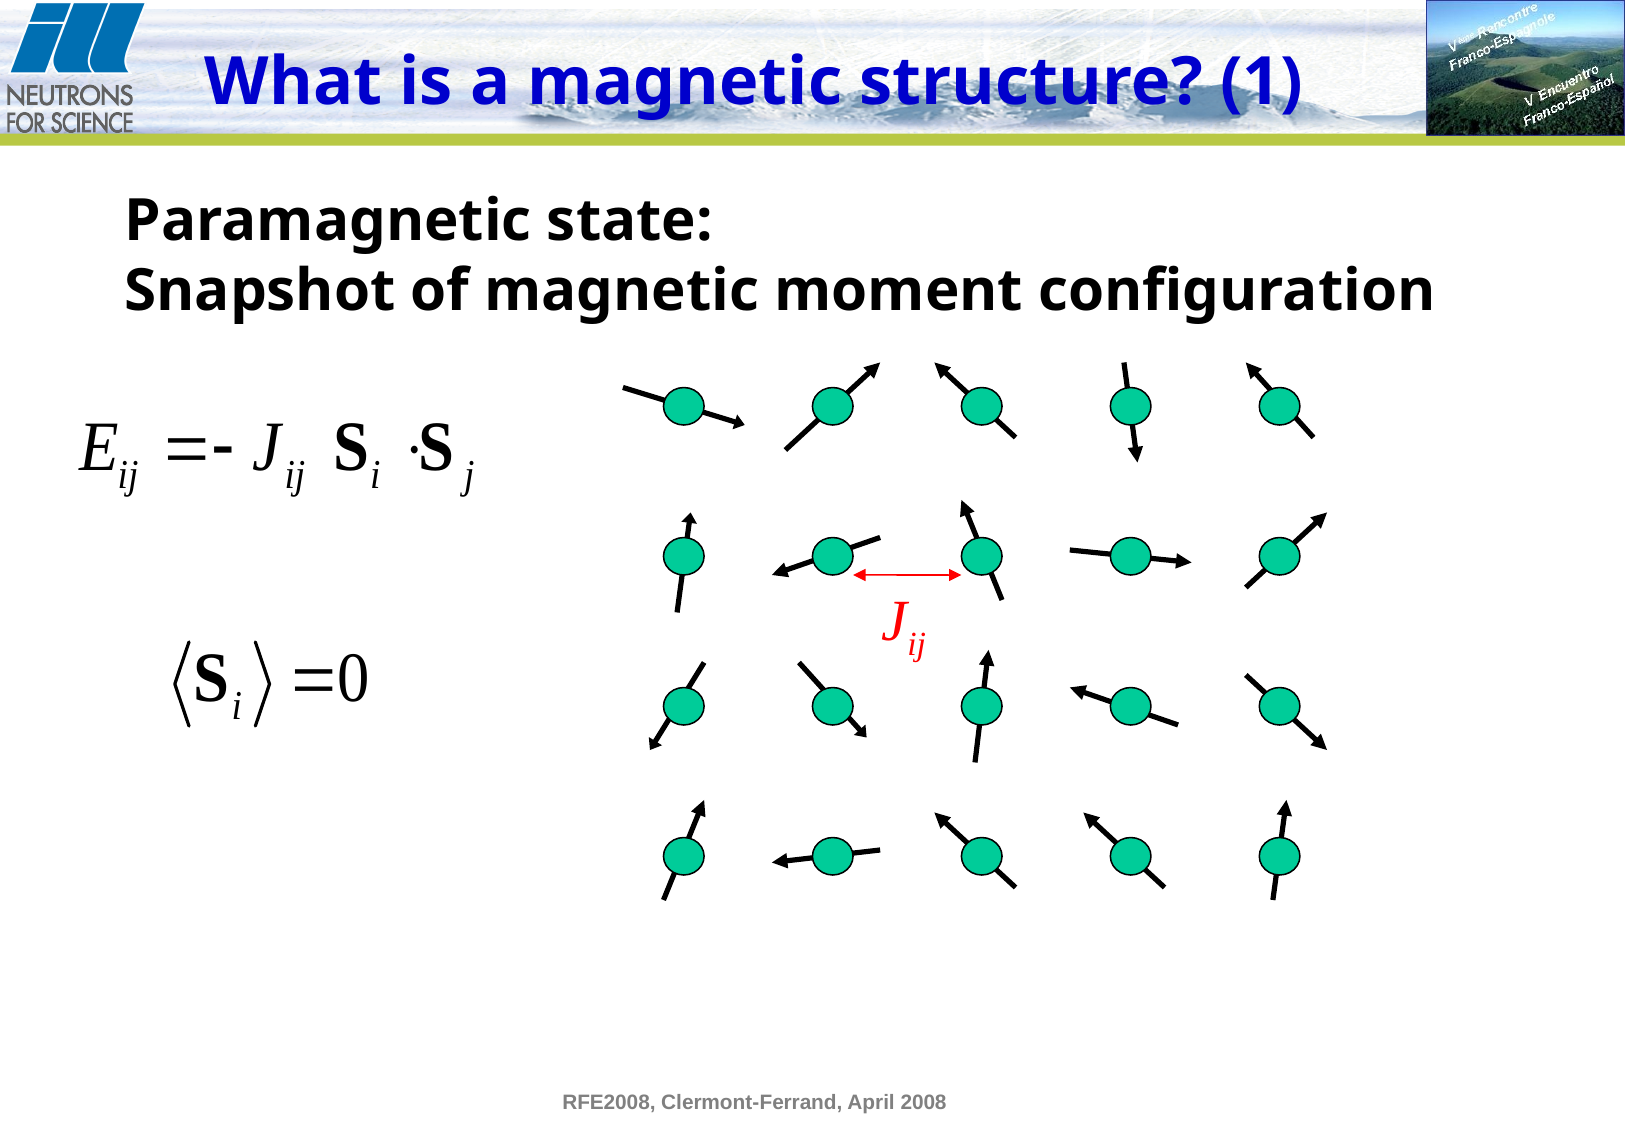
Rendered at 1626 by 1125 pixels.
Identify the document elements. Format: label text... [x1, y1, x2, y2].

picture [0, 0, 1625, 136]
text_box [622, 362, 1328, 901]
text_box Paramagnetic state: Snapshot of magnetic moment configuration [109, 174, 1451, 330]
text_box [162, 624, 379, 744]
title What is a magnetic structure? (1) [94, 19, 1415, 138]
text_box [67, 399, 488, 513]
